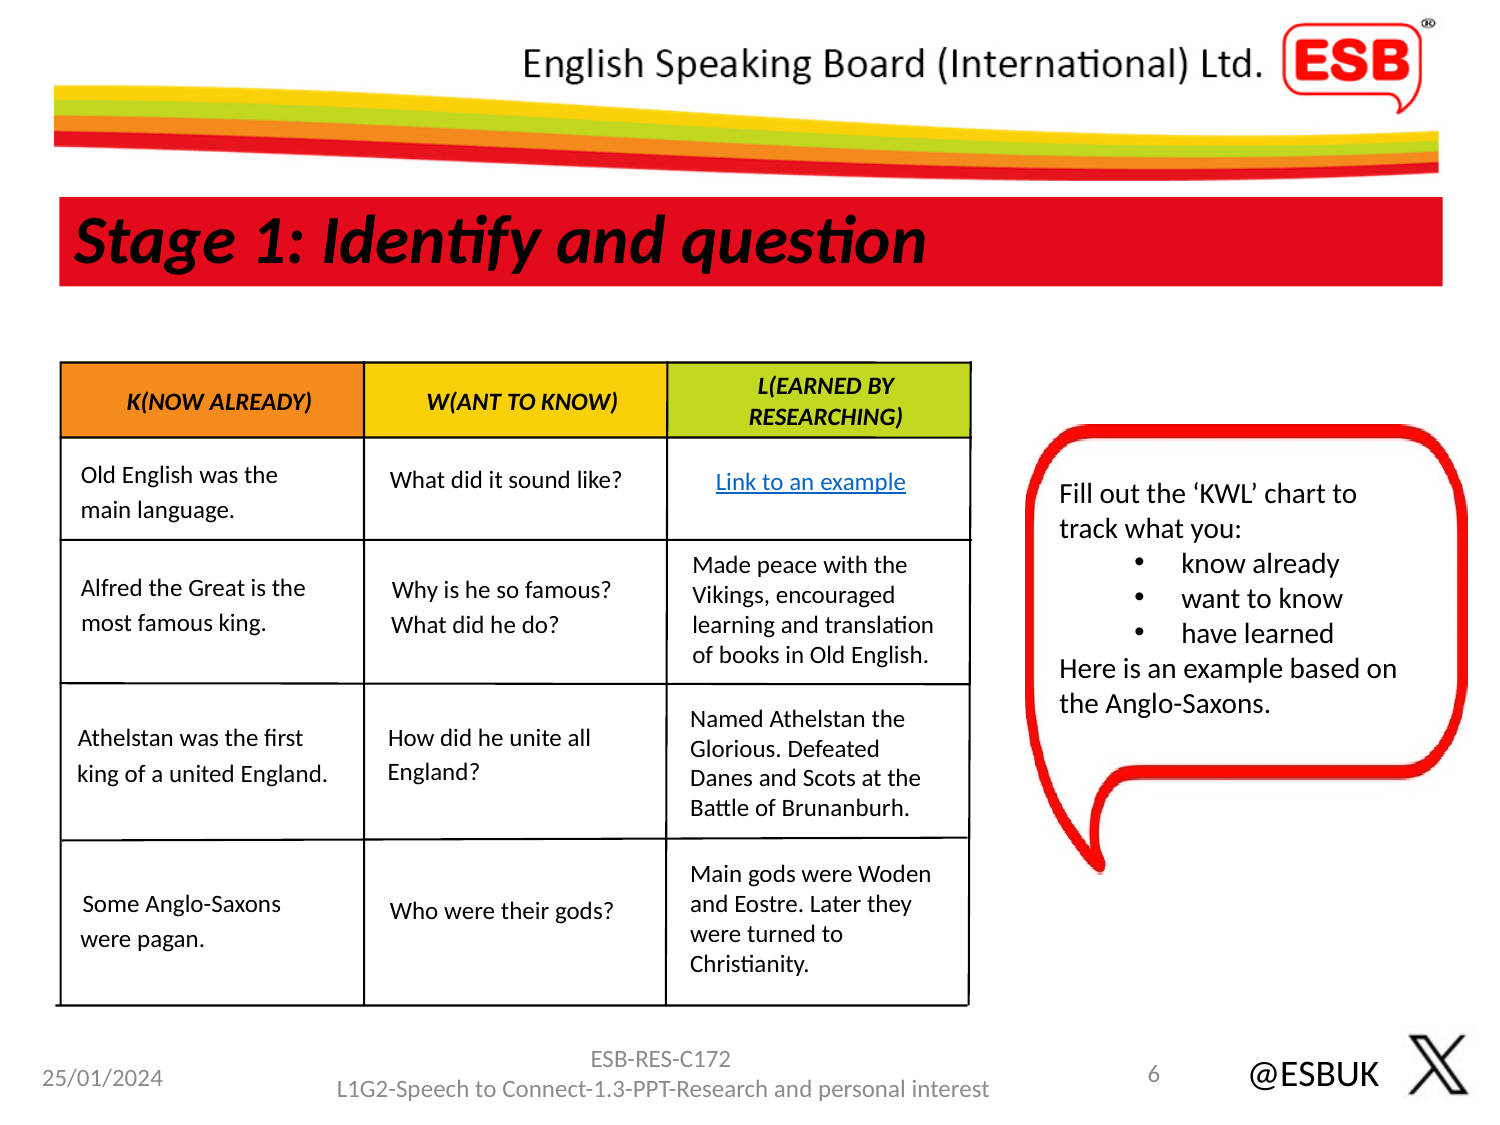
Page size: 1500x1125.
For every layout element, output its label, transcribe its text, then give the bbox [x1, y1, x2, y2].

text_box main language. [80, 493, 236, 524]
text_box Athelstan was the first [77, 721, 310, 752]
text_box Old English was the [80, 458, 285, 489]
text_box K(NOW ALREADY) [126, 384, 313, 415]
text_box L(EARNED [757, 369, 867, 400]
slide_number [26, 1046, 365, 1107]
text_box Main gods were Woden and Eostre. Later they were turned to Christianity. [675, 850, 958, 985]
text_box What did it sound like? [389, 463, 624, 494]
text_box [61, 363, 364, 437]
text_box RESEARCHING) [748, 400, 904, 431]
text_box [365, 363, 667, 437]
text_box Link to an example [701, 458, 972, 503]
footer ESB-RES-C172 L1G2-Speech to Connect-1.3-PPT-Research and personal interest [320, 1042, 930, 1103]
text_box Who were their gods? [389, 894, 616, 925]
text_box were pagan. [80, 922, 206, 953]
text_box KNOW) [540, 384, 619, 415]
text_box Made peace with the Vikings, encouraged learning and translation of books in Old English. [677, 541, 976, 676]
text_box BY [867, 369, 900, 400]
text_box What did he do? [391, 608, 561, 639]
picture [0, 0, 1500, 189]
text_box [1024, 424, 1467, 875]
picture [1401, 1023, 1481, 1107]
text_box TO [507, 384, 540, 415]
text_box most famous king. [81, 606, 268, 637]
text_box Alfred the Great is the [80, 571, 313, 602]
text_box How did he unite all [388, 721, 598, 752]
text_box [365, 438, 970, 539]
text_box [61, 438, 364, 539]
text_box Named Athelstan the Glorious. Defeated Danes and Scots at the Battle of Brunanburh. [675, 694, 958, 830]
text_box [61, 540, 364, 683]
text_box king of a united England. [77, 757, 330, 788]
slide_number 6 [930, 1042, 1176, 1103]
text_box [365, 540, 973, 1006]
text_box Why is he so famous? [391, 573, 619, 604]
text_box England? [387, 755, 481, 786]
text_box [61, 684, 364, 1005]
text_box [668, 363, 970, 437]
text_box Stage 1: Identify and question [59, 197, 1443, 287]
text_box W(ANT [426, 384, 507, 415]
text_box Some Anglo-Saxons [82, 888, 288, 919]
